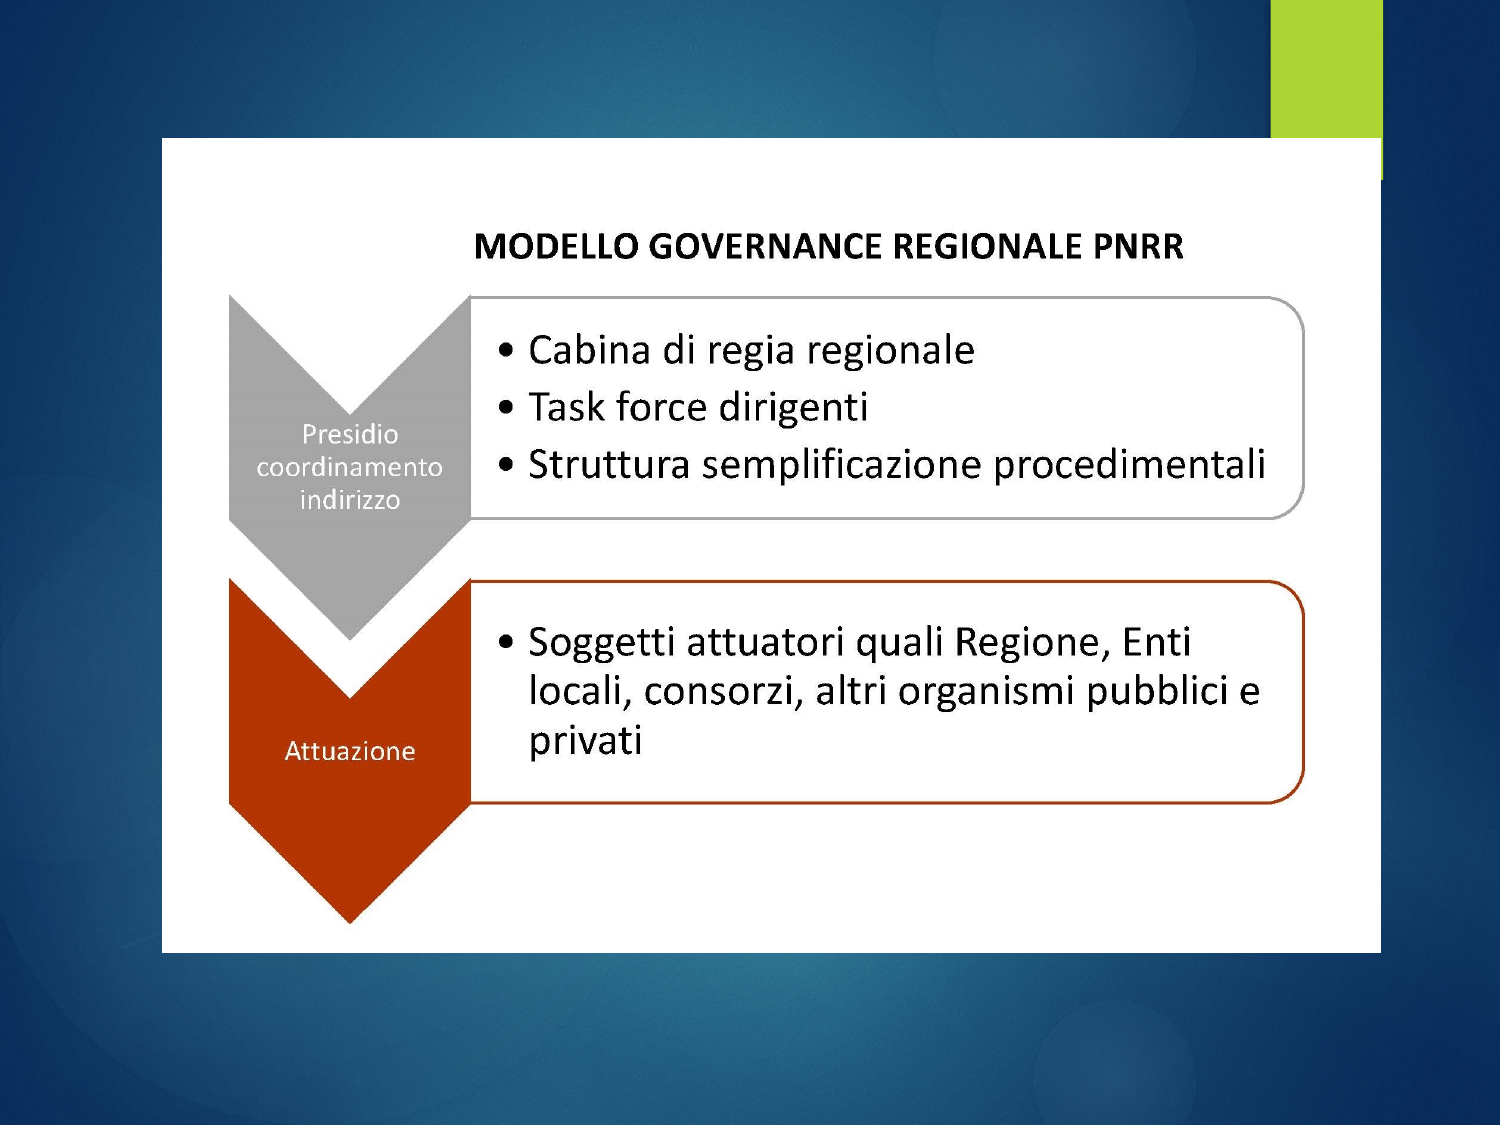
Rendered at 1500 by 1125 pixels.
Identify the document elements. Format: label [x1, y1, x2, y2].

picture [162, 137, 1382, 953]
